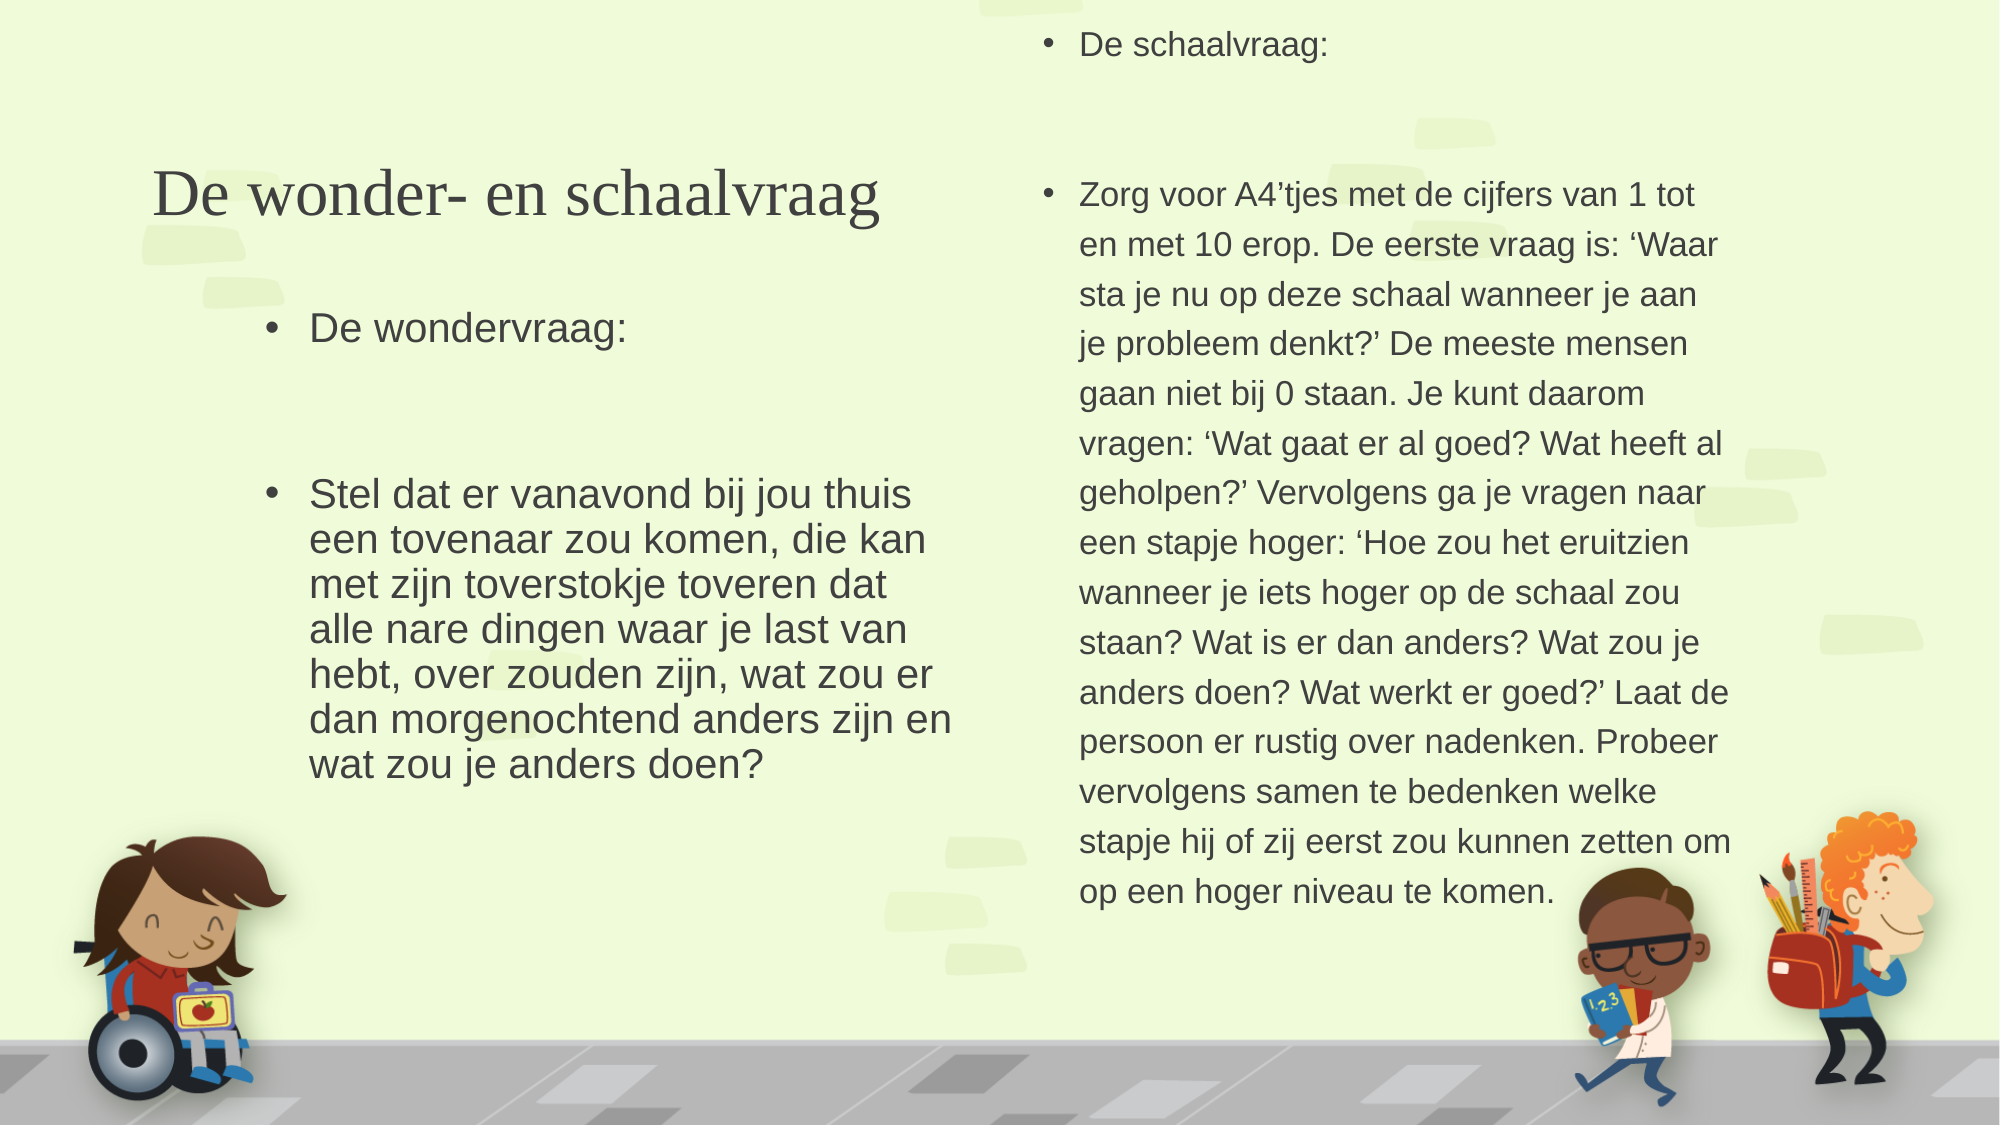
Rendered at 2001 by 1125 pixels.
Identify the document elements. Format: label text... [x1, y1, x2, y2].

picture [0, 0, 2000, 1125]
title De wonder- en schaalvraag [137, 59, 1027, 238]
list De wondervraag: Stel dat er vanavond bij jou thuis een tovenaar zou komen, die kan met zijn toverstokje toveren dat alle nare dingen waar je last van hebt, over zouden zijn, wat zou er dan morgenochtend anders zijn en wat zou je anders doen? [249, 299, 970, 870]
list De schaalvraag: Zorg voor A4’tjes met de cijfers van 1 tot en met 10 erop. De eerste vraag is: ‘Waar sta je nu op deze schaal wanneer je aan je probleem denkt?’ De meeste mensen gaan niet bij 0 staan. Je kunt daarom vragen: ‘Wat gaat er al goed? Wat heeft al geholpen?’ Vervolgens ga je vragen naar een stapje hoger: ‘Hoe zou het eruitzien wanneer je iets hoger op de schaal zou staan? Wat is er dan anders? Wat zou je anders doen? Wat werkt er goed?’ Laat de persoon er rustig over nadenken. Probeer vervolgens samen te bedenken welke stapje hij of zij eerst zou kunnen zetten om op een hoger niveau te komen. [1027, 19, 1748, 971]
